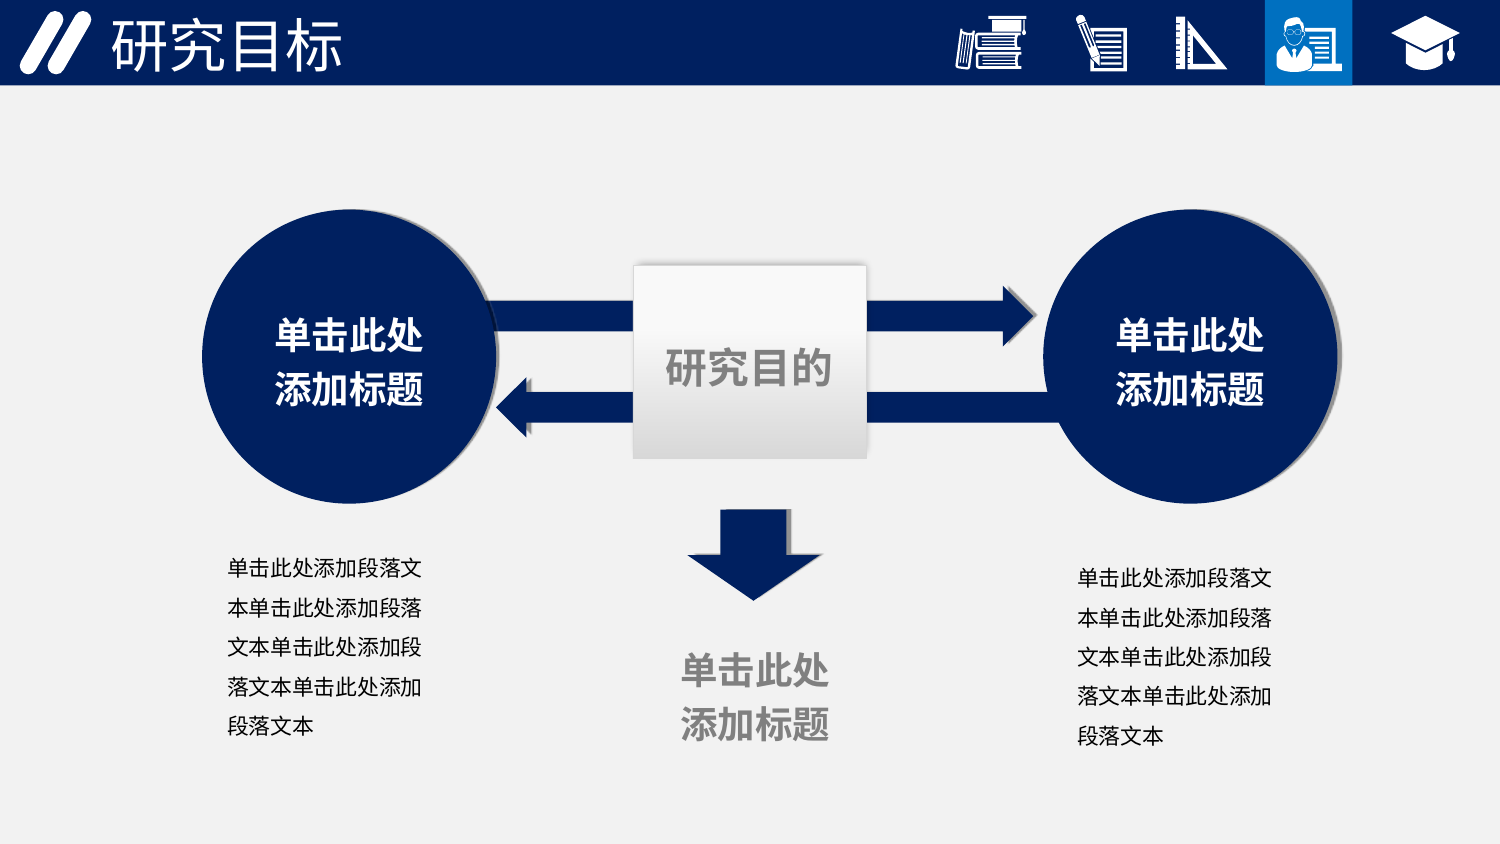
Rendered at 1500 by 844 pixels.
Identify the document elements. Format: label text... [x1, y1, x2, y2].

text_box [496, 377, 632, 438]
text_box [872, 392, 1058, 423]
text_box [687, 509, 820, 601]
text_box 单击此处添加段落文本单击此处添加段落文本单击此处添加段落文本单击此处添加段落文本 [212, 534, 456, 746]
text_box 研究目标 [95, 1, 359, 87]
text_box 单击此处添加标题 [1043, 209, 1338, 504]
text_box 单击此处添加标题 [202, 209, 497, 504]
text_box 单击此处添加标题 [665, 630, 850, 754]
text_box [492, 300, 632, 332]
text_box 研究目的 [632, 265, 866, 459]
text_box 单击此处添加段落文本单击此处添加段落文本单击此处添加段落文本单击此处添加段落文本 [1062, 544, 1306, 756]
text_box [872, 285, 1034, 347]
